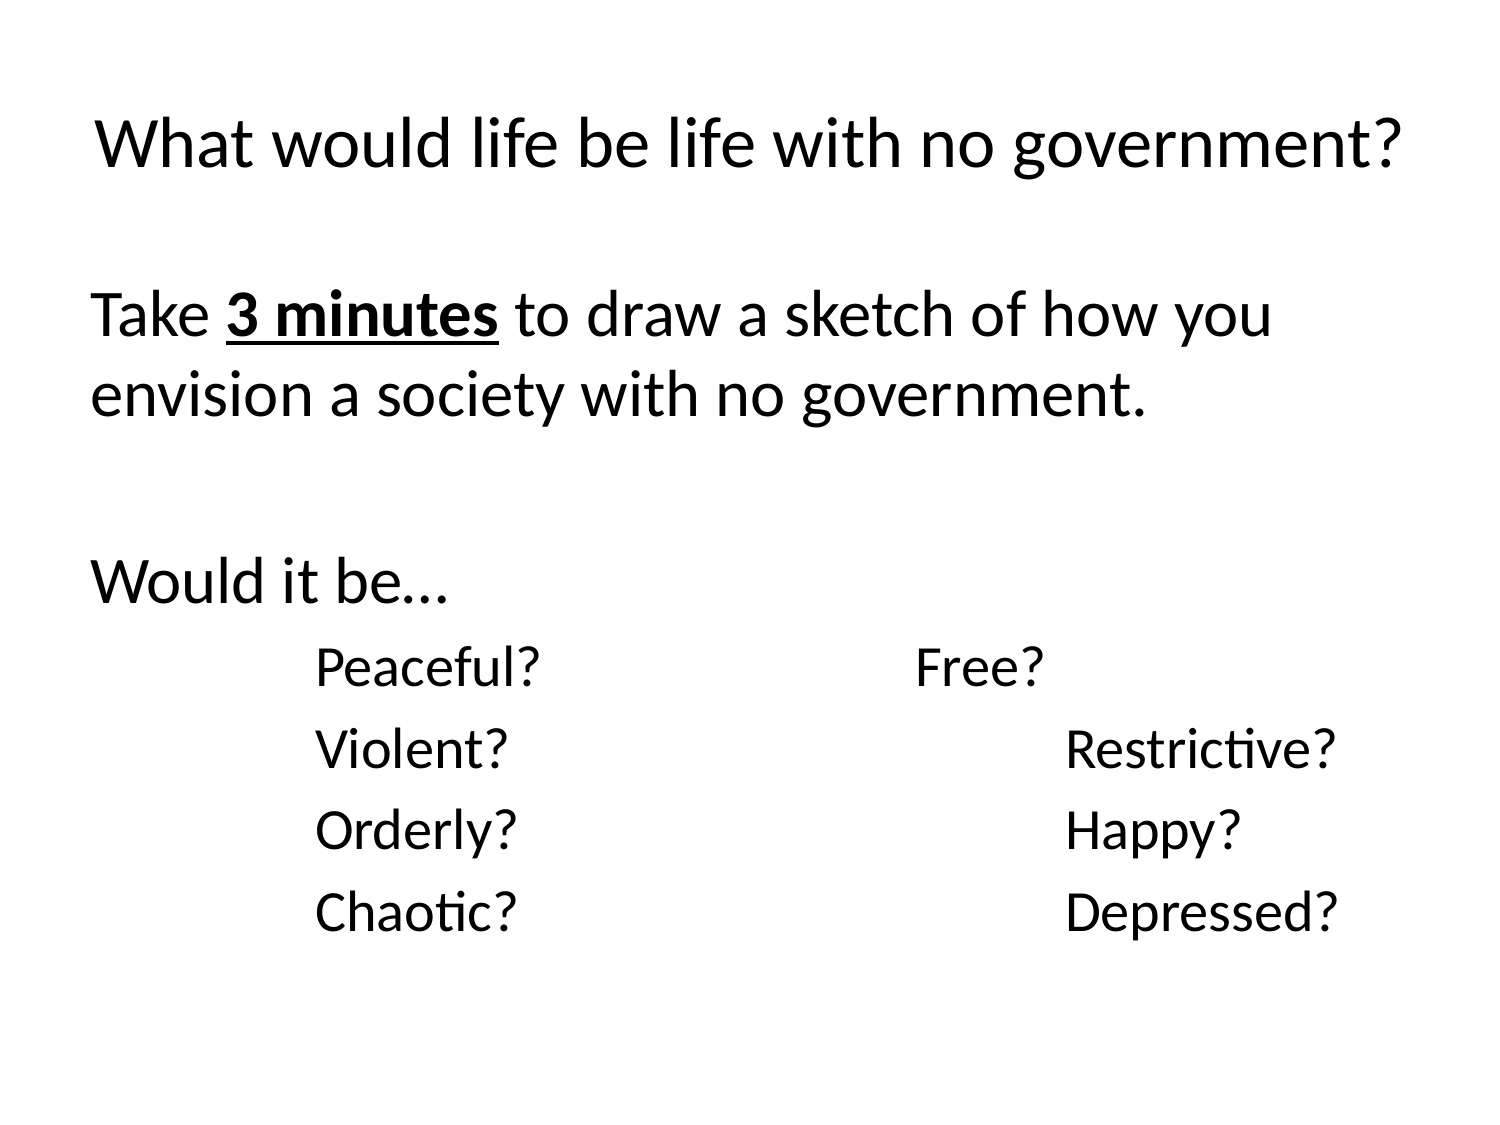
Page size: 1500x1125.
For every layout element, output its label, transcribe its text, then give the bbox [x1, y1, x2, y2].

title What would life be life with no government? [75, 45, 1425, 233]
list Take 3 minutes to draw a sketch of how you envision a society with no government. Would it be… Peaceful? Free? Violent? Restrictive? Orderly? Happy? Chaotic? Depressed? [75, 262, 1425, 1005]
